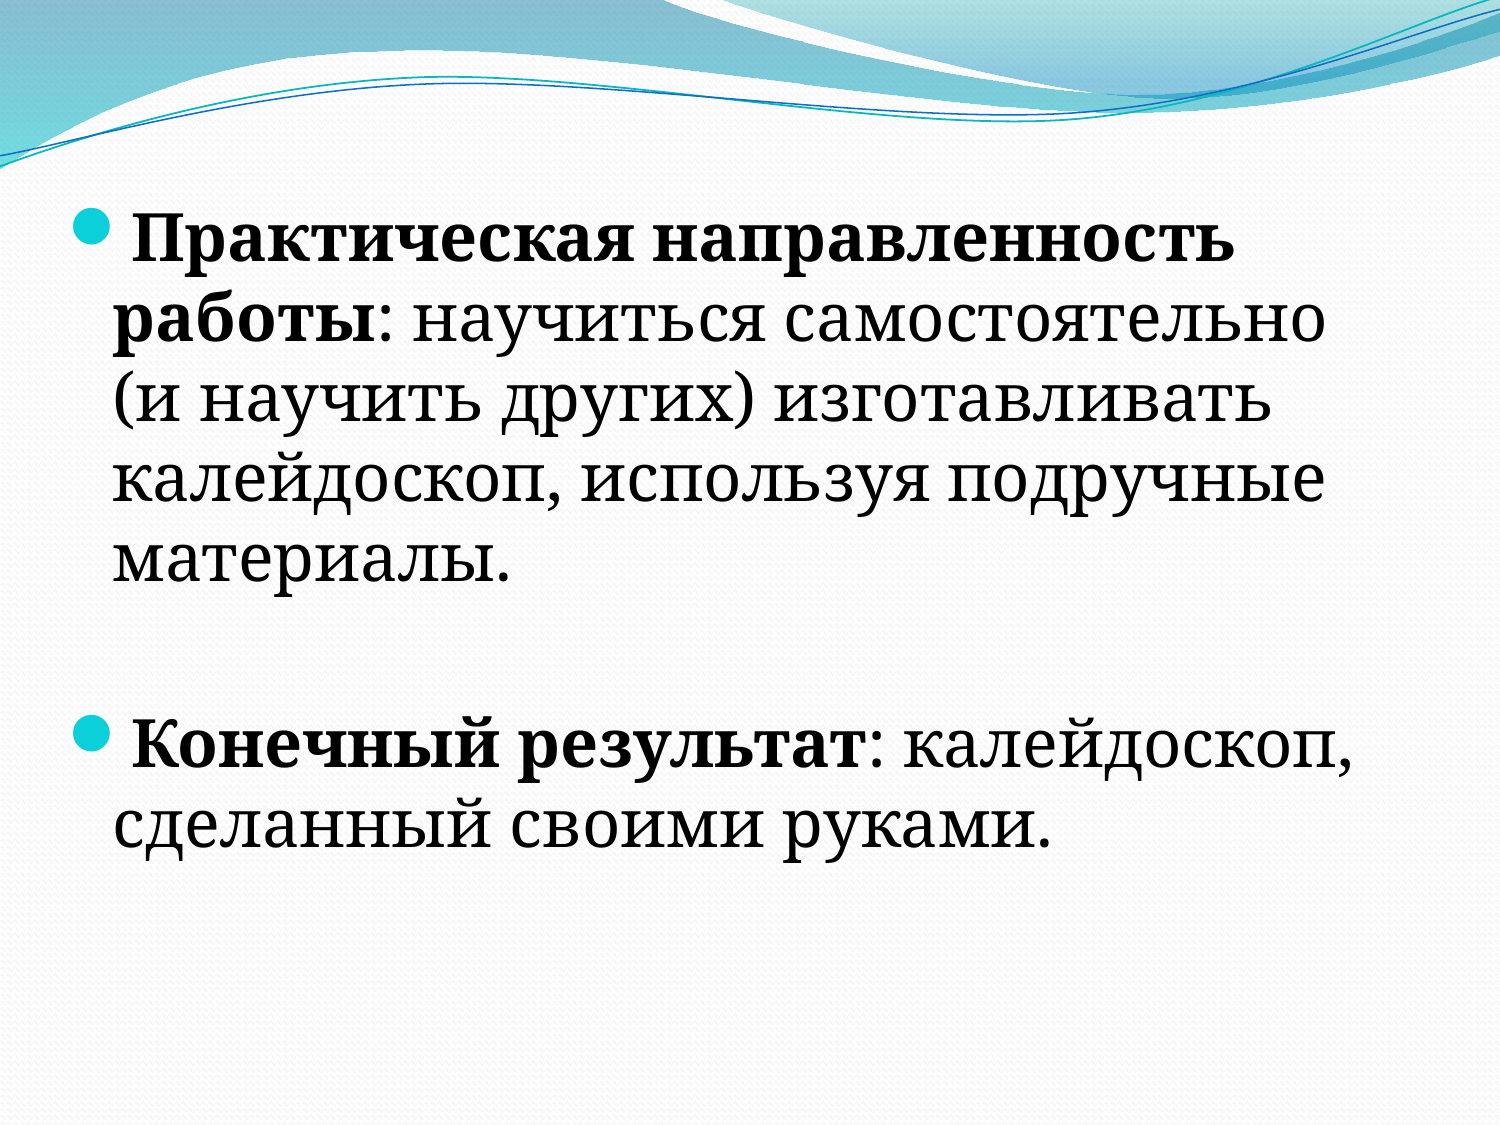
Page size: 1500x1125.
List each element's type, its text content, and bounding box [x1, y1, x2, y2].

list Практическая направленность работы: научиться самостоятельно (и научить других) изготавливать калейдоскоп, используя подручные материалы. Конечный результат: калейдоскоп, сделанный своими руками. [53, 187, 1404, 961]
